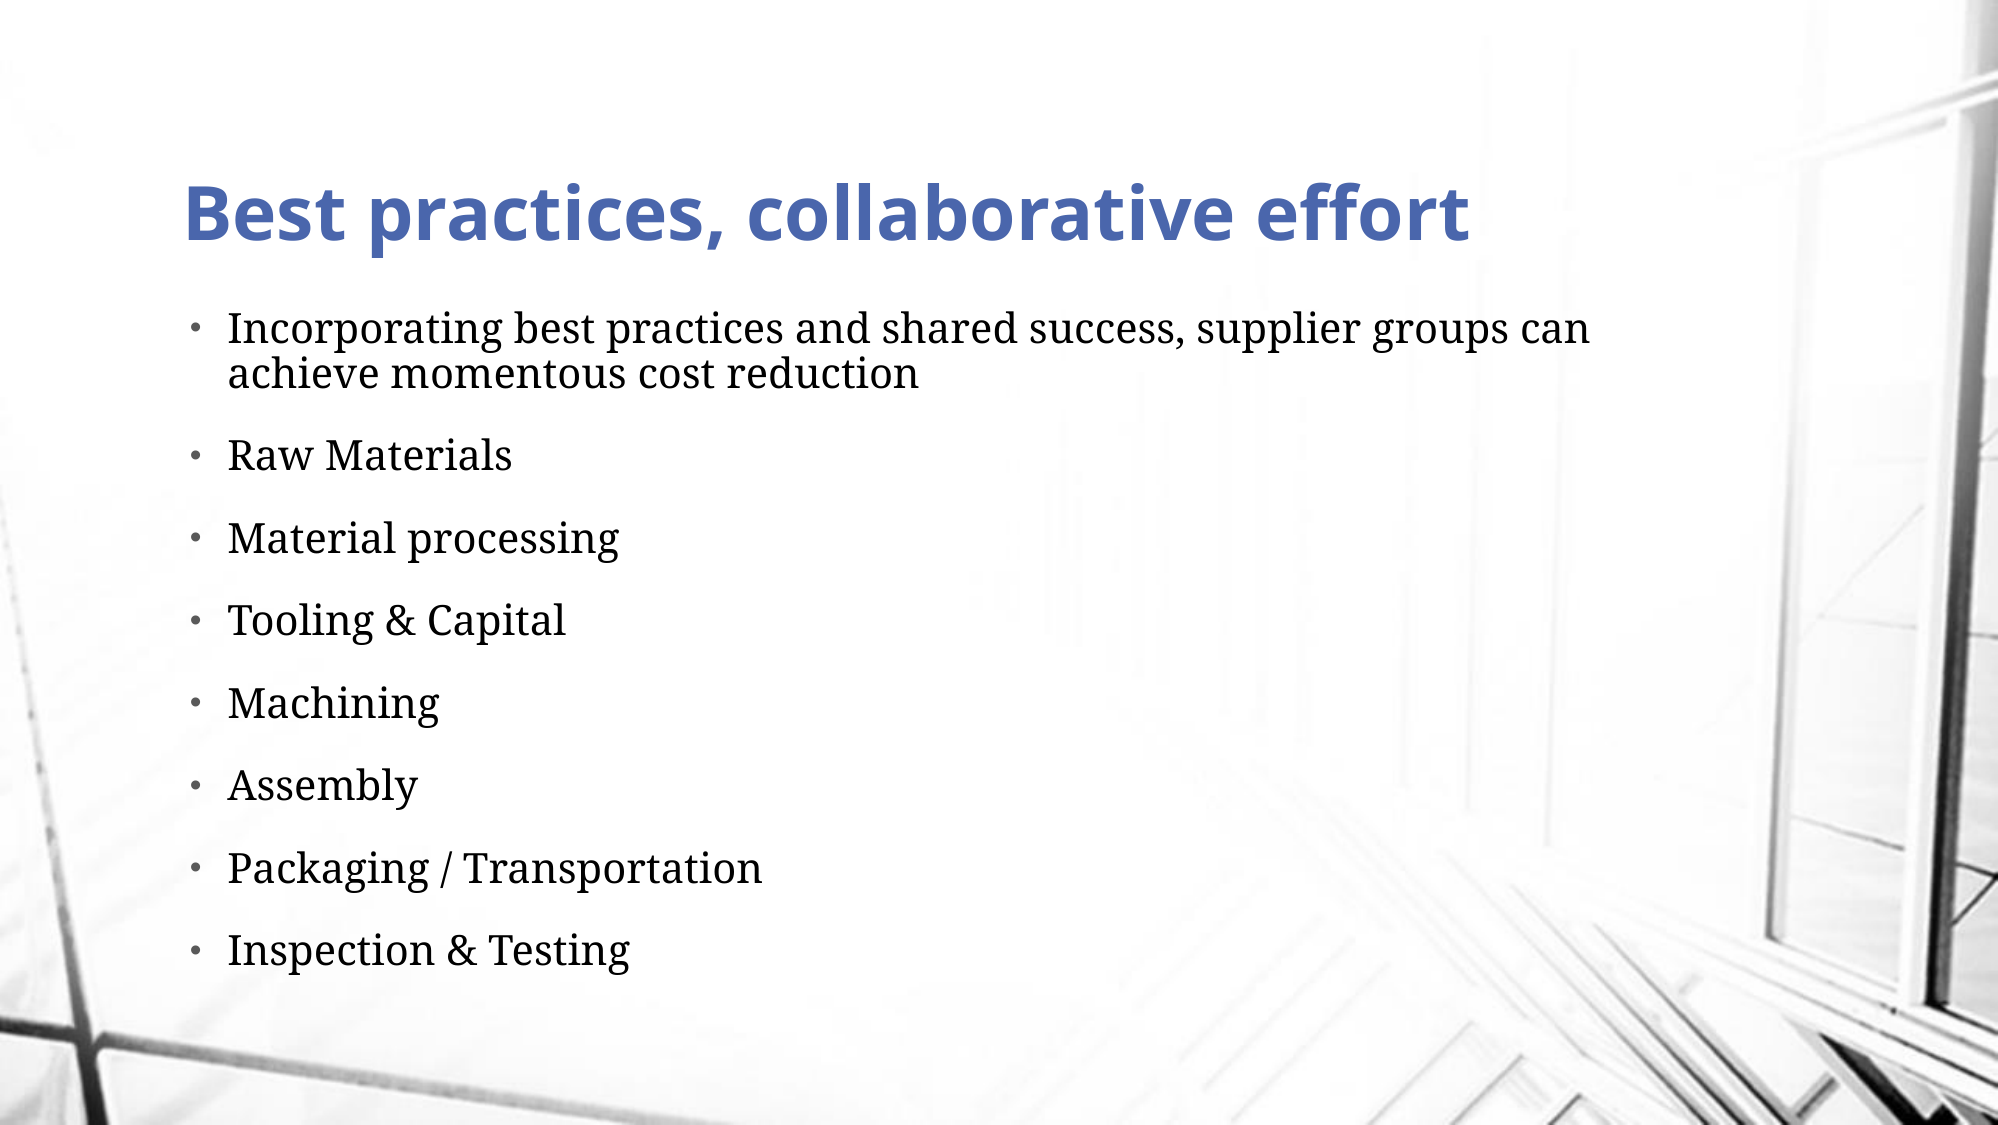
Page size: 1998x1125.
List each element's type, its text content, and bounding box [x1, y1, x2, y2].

title Best practices, collaborative effort [174, 86, 1601, 263]
list Incorporating best practices and shared success, supplier groups can achieve momentous cost reduction Raw Materials Material processing Tooling & Capital Machining Assembly Packaging / Transportation Inspection & Testing [174, 299, 1601, 988]
picture [0, 0, 1998, 1125]
